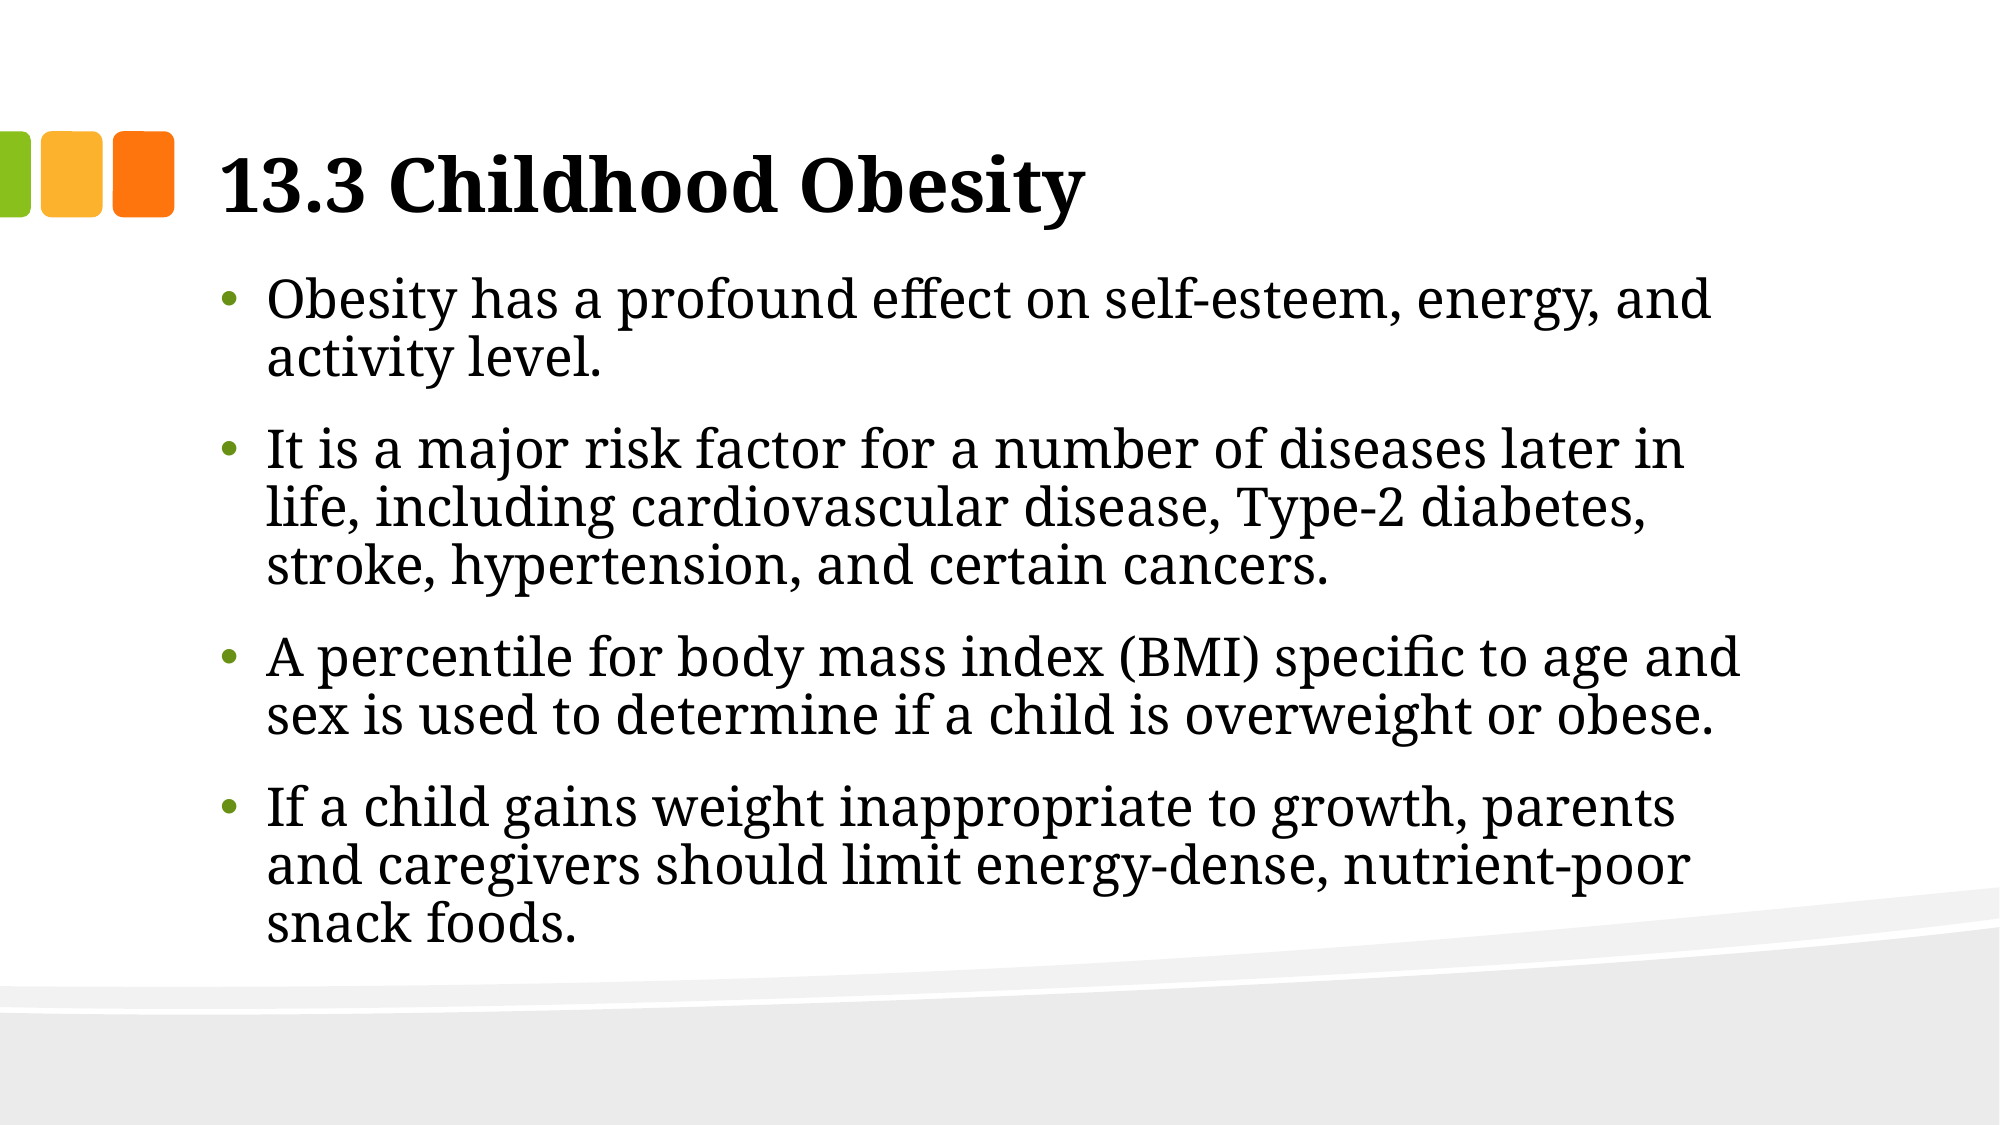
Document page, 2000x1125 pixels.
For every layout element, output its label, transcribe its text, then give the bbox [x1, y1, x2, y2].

list Obesity has a profound effect on self-esteem, energy, and activity level. It is a major risk factor for a number of diseases later in life, including cardiovascular disease, Type-2 diabetes, stroke, hypertension, and certain cancers. A percentile for body mass index (BMI) specific to age and sex is used to determine if a child is overweight or obese. If a child gains weight inappropriate to growth, parents and caregivers should limit energy-dense, nutrient-poor snack foods. [199, 262, 1800, 1013]
title 13.3 Childhood Obesity [199, 24, 1800, 238]
